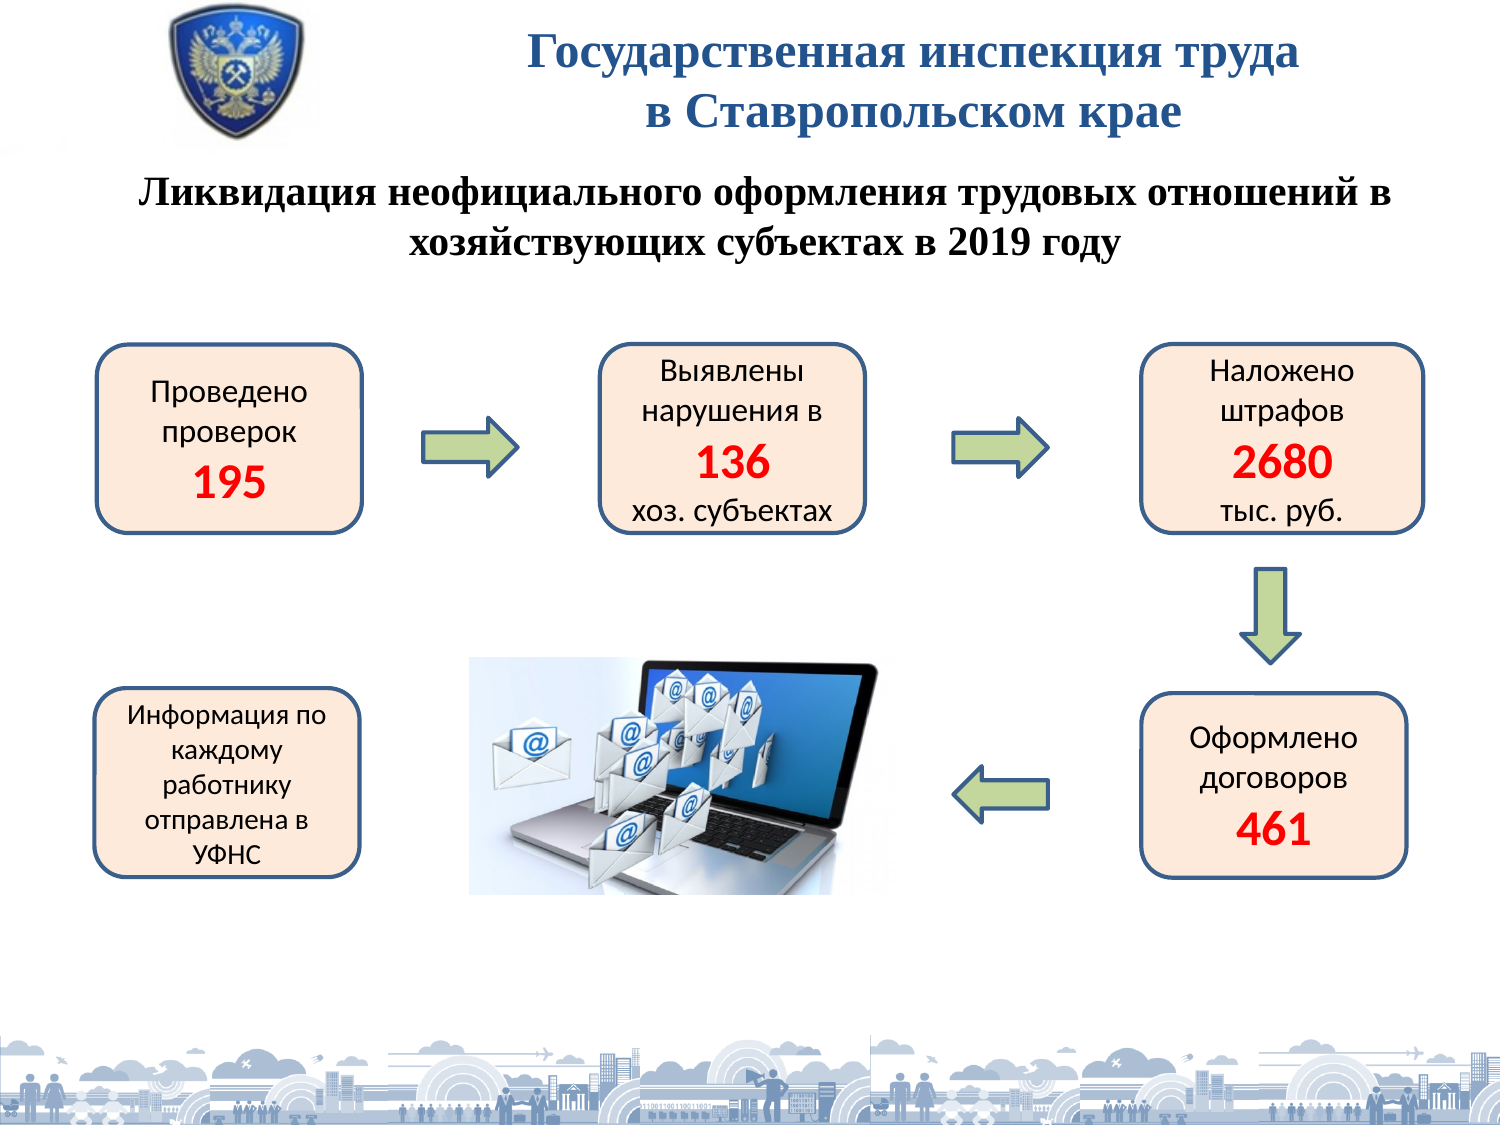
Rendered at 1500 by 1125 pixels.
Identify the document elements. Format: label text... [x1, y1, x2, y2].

text_box Ликвидация неофициального оформления трудовых отношений в хозяйствующих субъектах в 2019 году [92, 156, 1439, 272]
text_box Проведено проверок 195 [94, 342, 364, 536]
text_box [951, 416, 1050, 480]
text_box Оформлено договоров 461 [1139, 691, 1409, 880]
text_box Выявлены нарушения в 136 хоз. субъектах [597, 341, 868, 536]
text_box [0, 1035, 1500, 1125]
text_box [421, 415, 520, 479]
text_box Информация по каждому работнику отправлена в УФНС [92, 686, 362, 880]
text_box Наложено штрафов 2680 тыс. руб. [1139, 341, 1426, 536]
text_box [1239, 566, 1303, 666]
picture [469, 657, 897, 895]
text_box [951, 764, 1050, 825]
text_box Государственная инспекция труда в Ставропольском крае [477, 10, 1500, 145]
picture [0, 0, 473, 157]
